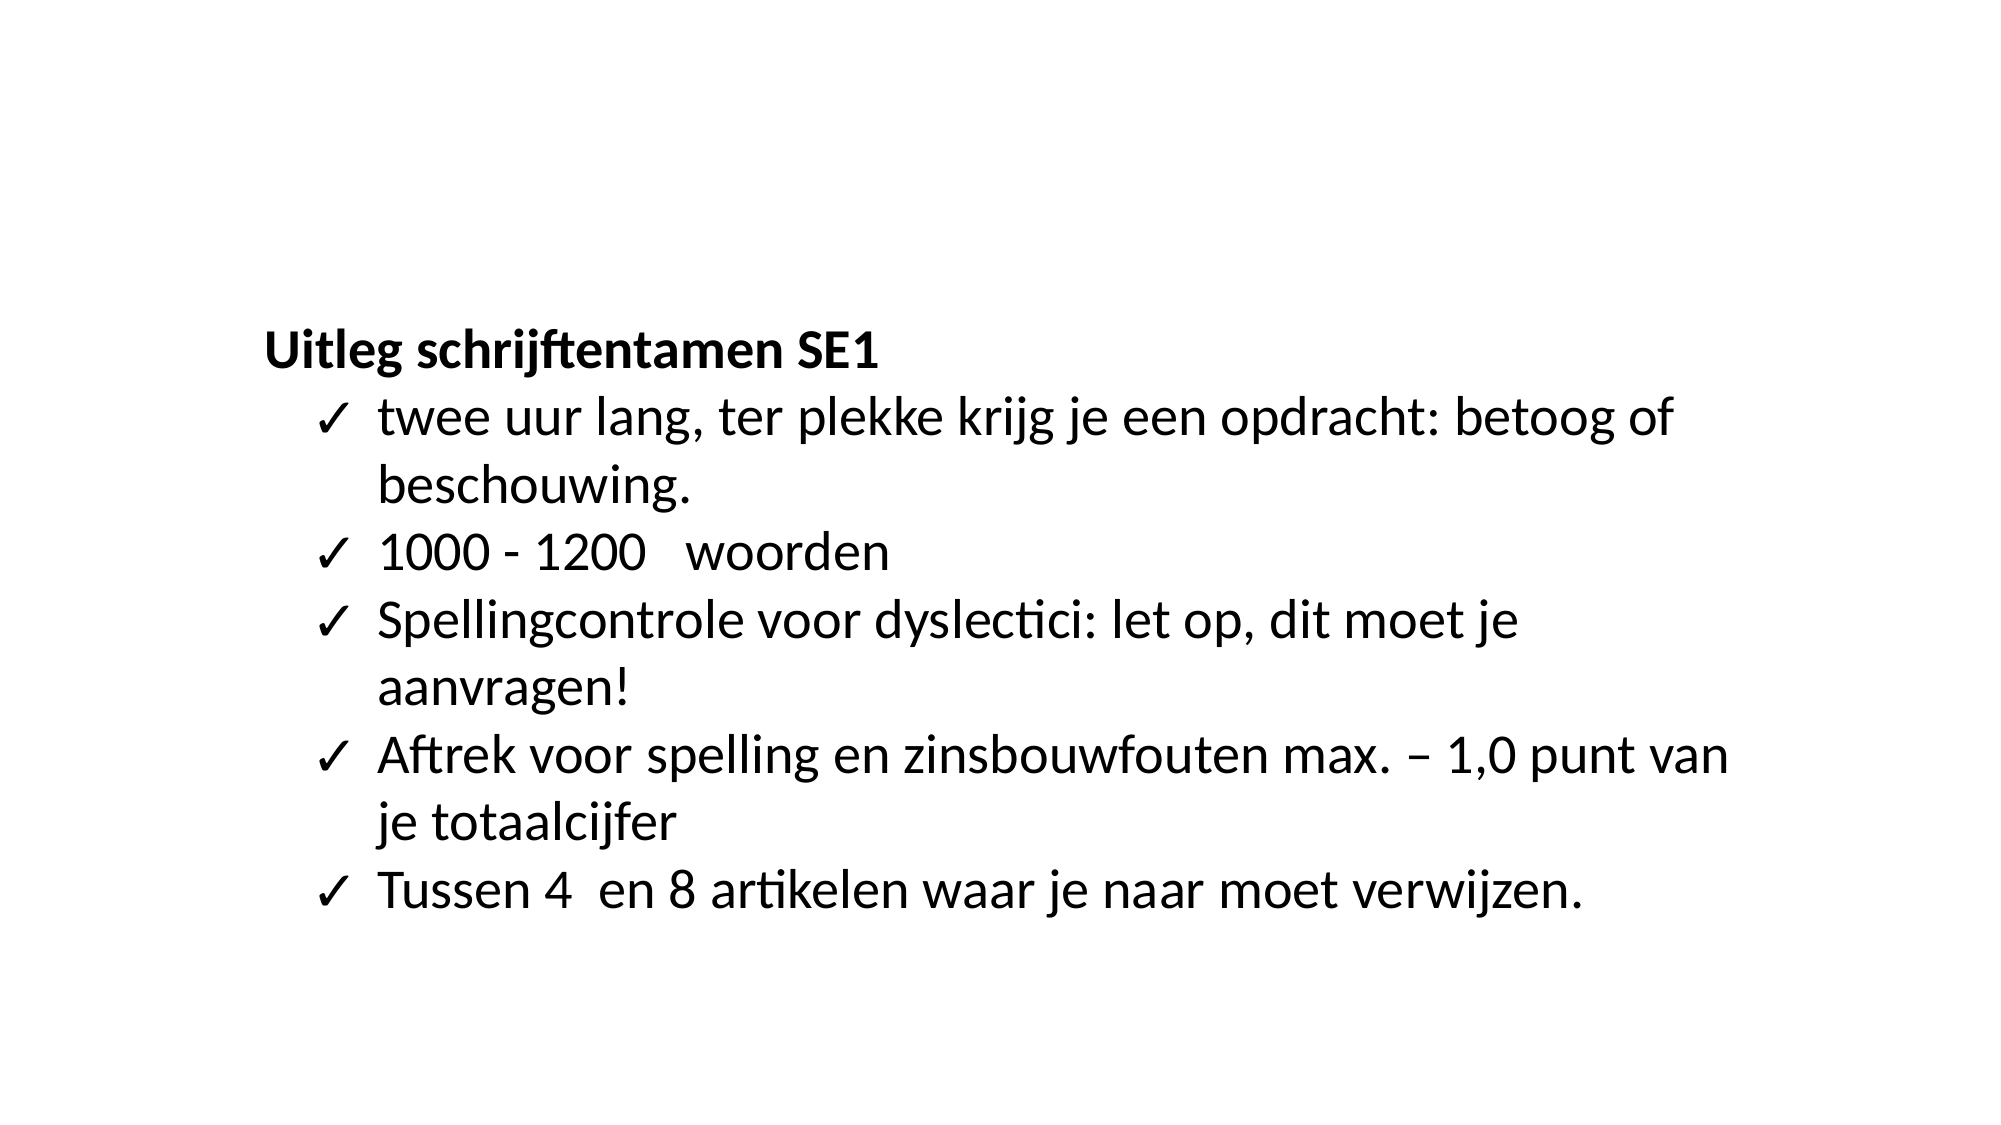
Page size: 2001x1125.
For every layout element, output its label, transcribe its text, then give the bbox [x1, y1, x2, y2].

title Uitleg schrijftentamen SE1 twee uur lang, ter plekke krijg je een opdracht: betoog of beschouwing. 1000 - 1200 woorden Spellingcontrole voor dyslectici: let op, dit moet je aanvragen! Aftrek voor spelling en zinsbouwfouten max. – 1,0 punt van je totaalcijfer Tussen 4 en 8 artikelen waar je naar moet verwijzen. [249, 184, 1750, 927]
